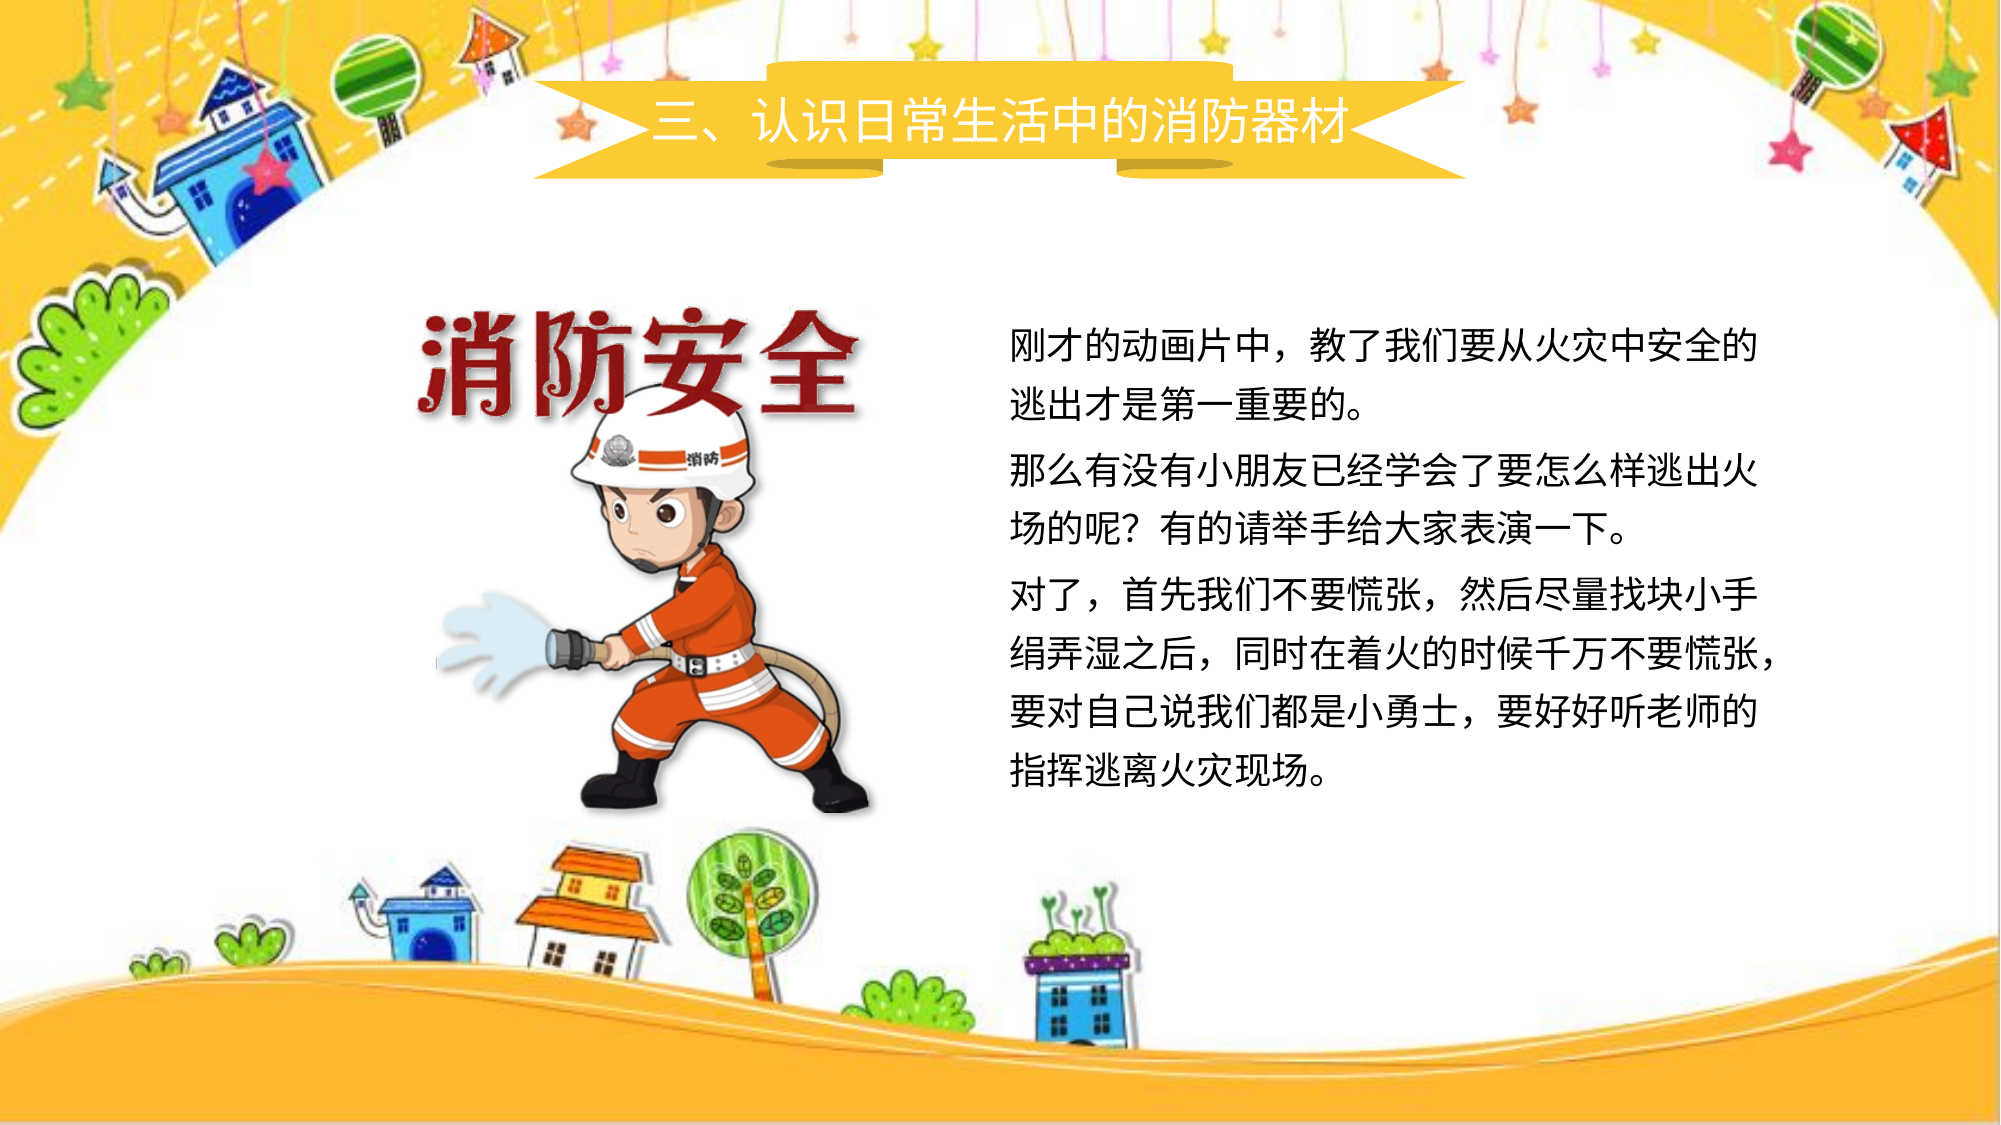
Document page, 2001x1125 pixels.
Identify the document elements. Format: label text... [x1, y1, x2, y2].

text_box 刚才的动画片中，教了我们要从火灾中安全的逃出才是第一重要的。 那么有没有小朋友已经学会了要怎么样逃出火场的呢？有的请举手给大家表演一下。 对了，首先我们不要慌张，然后尽量找块小手绢弄湿之后，同时在着火的时候千万不要慌张，要对自己说我们都是小勇士，要好好听老师的指挥逃离火灾现场。 [982, 295, 1791, 805]
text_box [533, 61, 1467, 179]
picture [0, 0, 2001, 1125]
